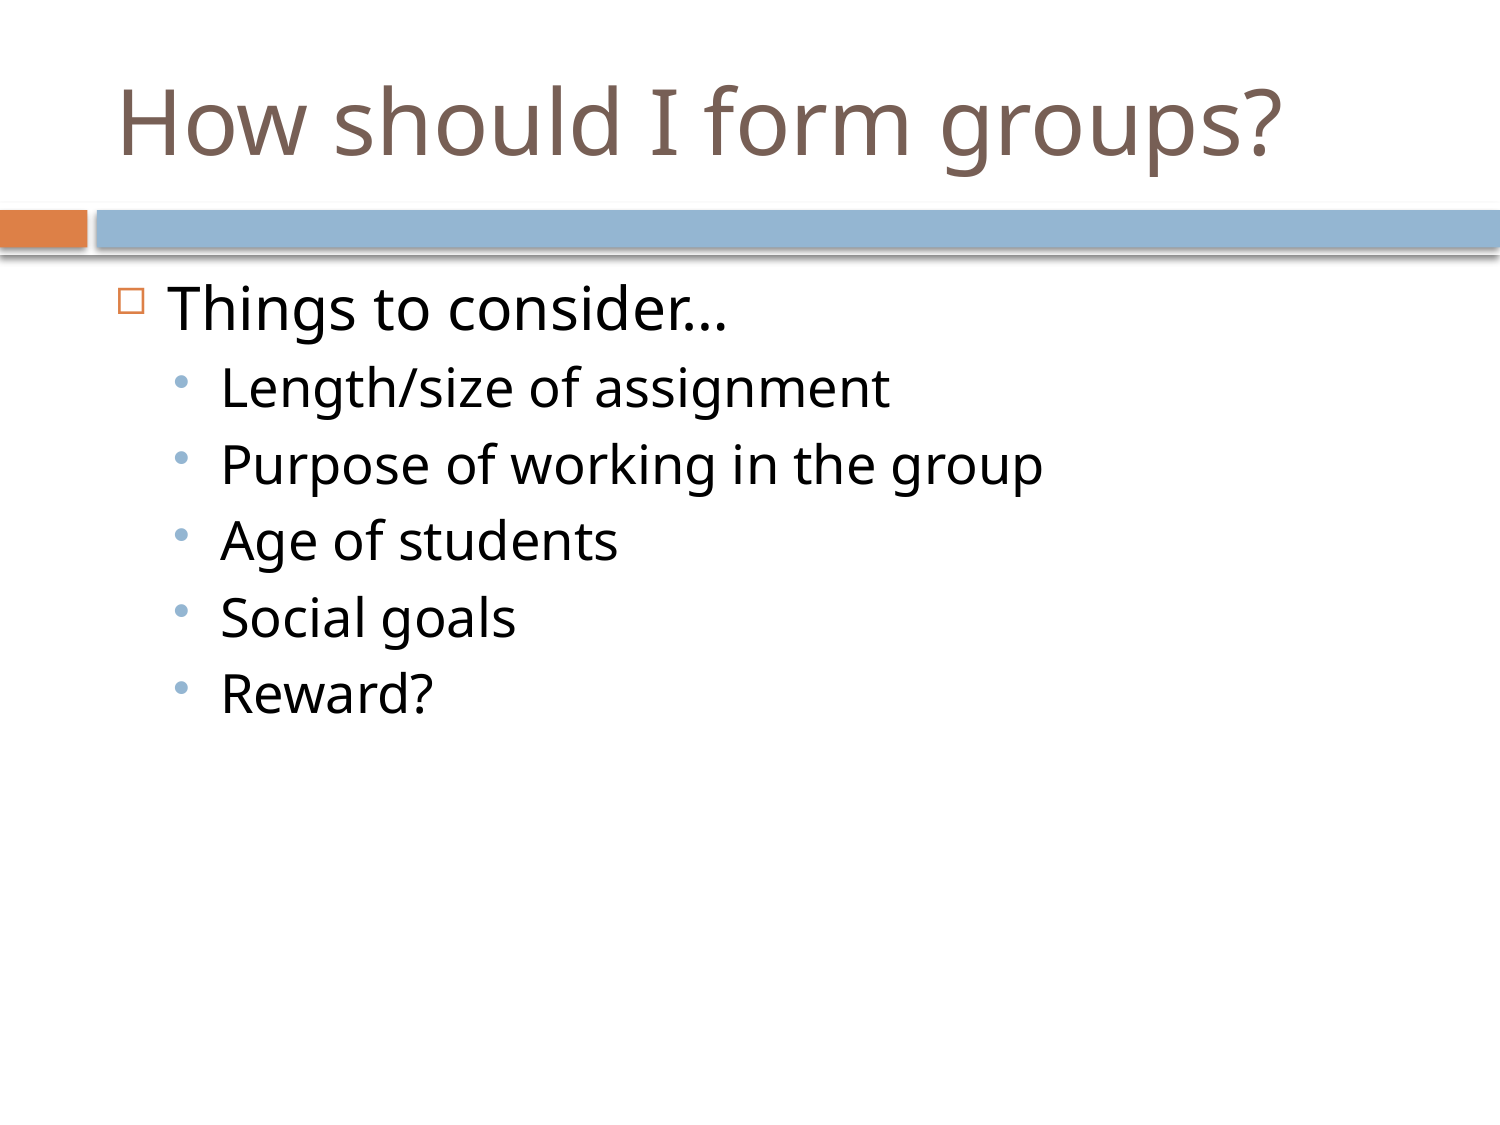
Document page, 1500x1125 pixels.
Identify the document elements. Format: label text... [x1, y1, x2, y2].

title How should I form groups? [100, 37, 1438, 200]
list Things to consider… Length/size of assignment Purpose of working in the group Age of students Social goals Reward? [100, 262, 1438, 1000]
